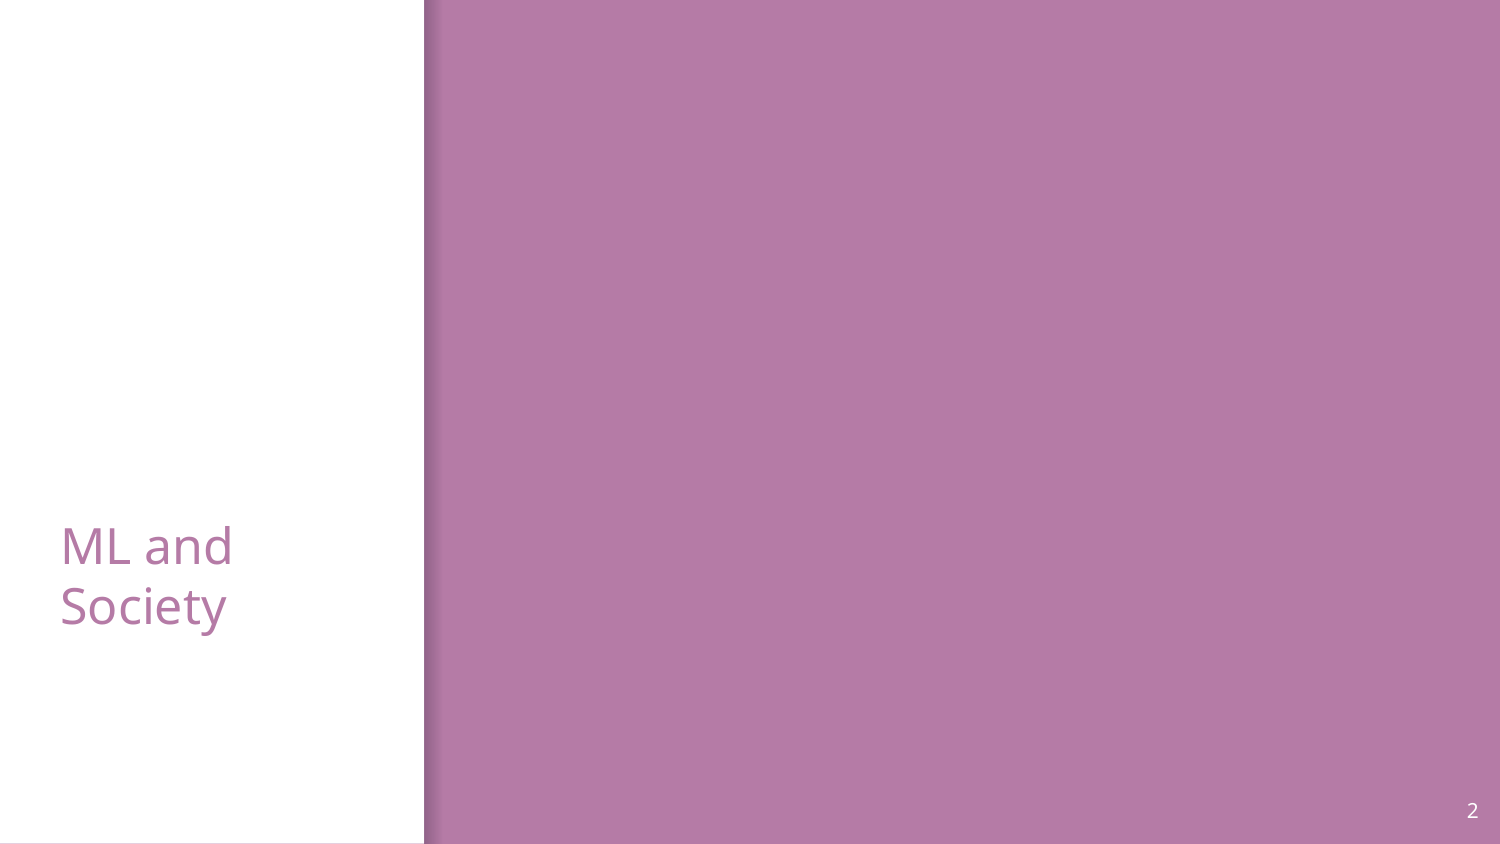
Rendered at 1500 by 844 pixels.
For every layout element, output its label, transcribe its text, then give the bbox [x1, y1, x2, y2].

slide_number 2 [1403, 779, 1494, 844]
title ML and Society [45, 46, 378, 650]
